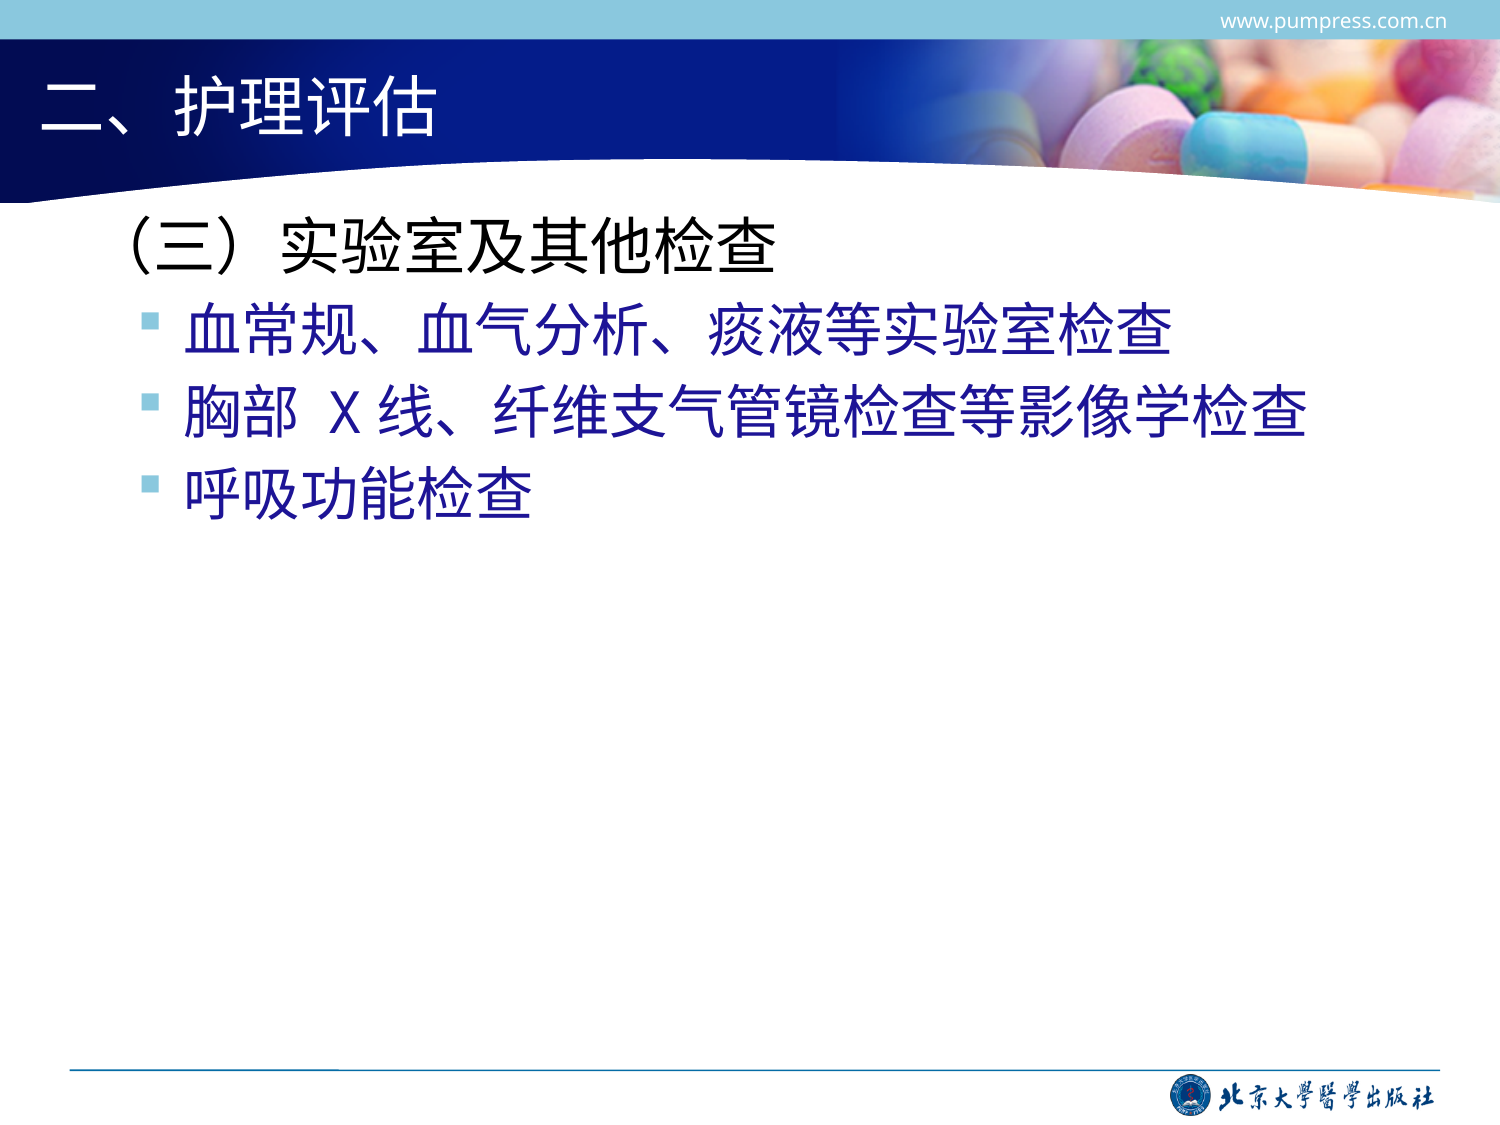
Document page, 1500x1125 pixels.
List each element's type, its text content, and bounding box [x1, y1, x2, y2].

list （三）实验室及其他检查 血常规、血气分析、痰液等实验室检查 胸部 X线、纤维支气管镜检查等影像学检查 呼吸功能检查 [46, 198, 1460, 1000]
picture [0, 40, 1500, 203]
picture [1170, 1074, 1436, 1118]
slide_number www.pumpress.com.cn [1024, 0, 1463, 38]
title 二、护理评估 [23, 58, 1349, 152]
